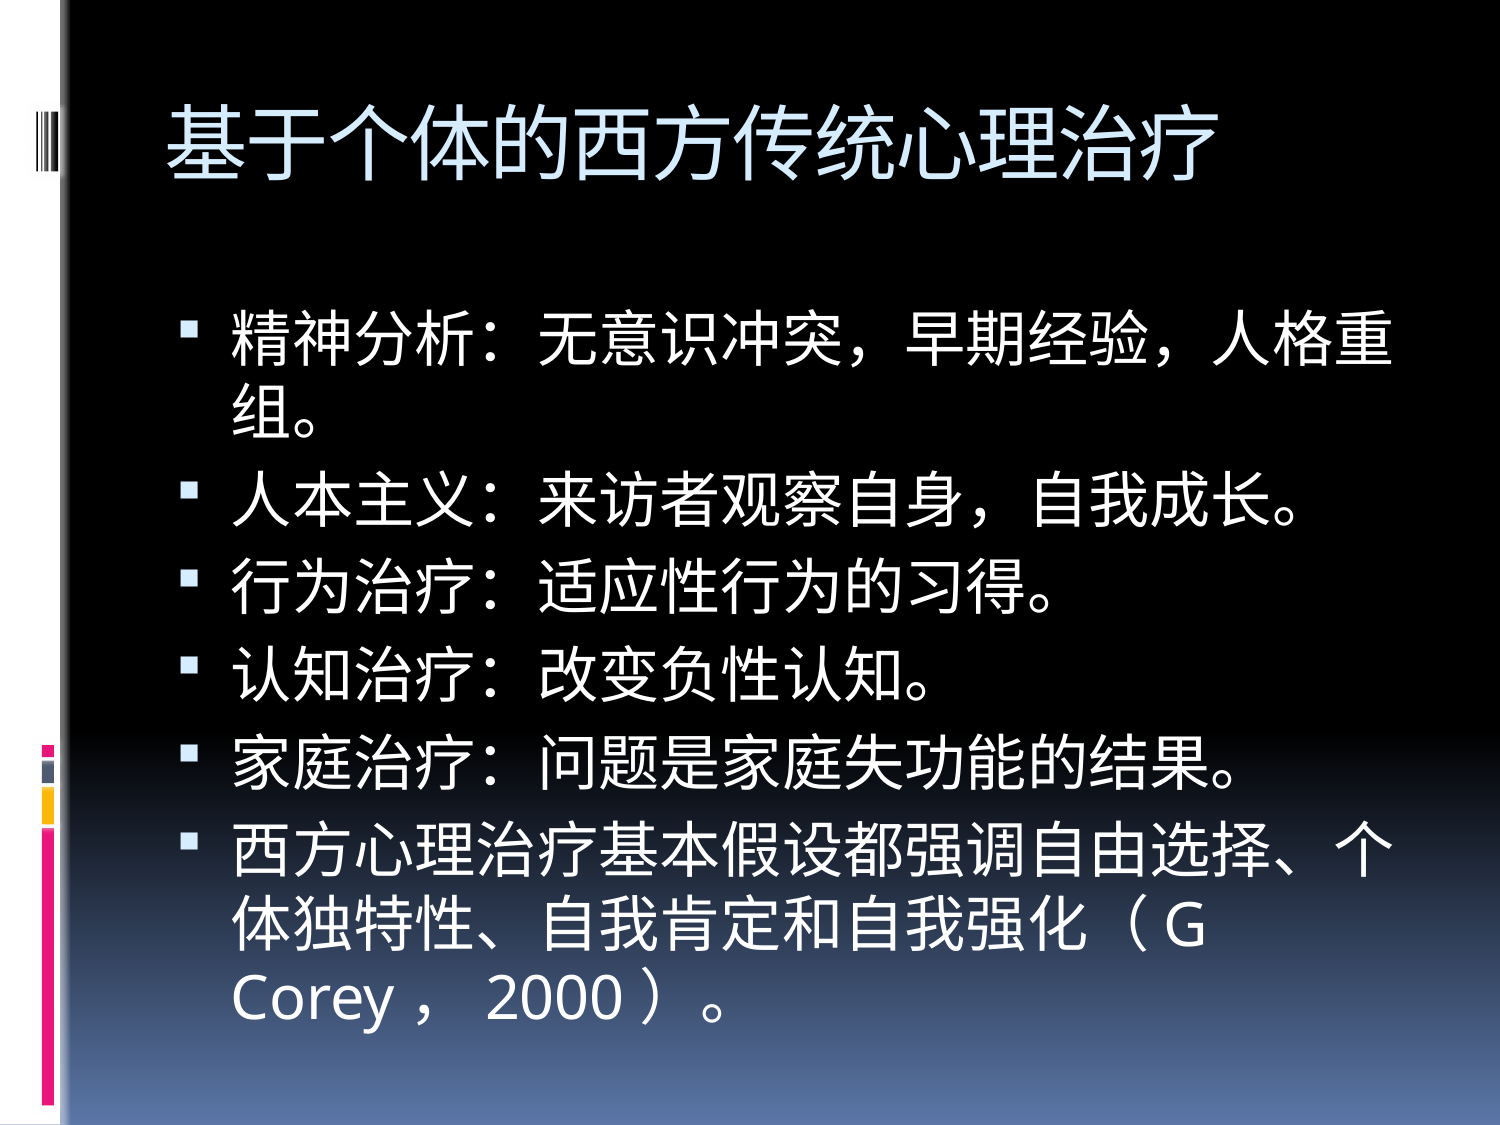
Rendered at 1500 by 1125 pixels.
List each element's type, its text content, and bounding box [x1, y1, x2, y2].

list 精神分析：无意识冲突，早期经验，人格重组。 人本主义：来访者观察自身，自我成长。 行为治疗：适应性行为的习得。 认知治疗：改变负性认知。 家庭治疗：问题是家庭失功能的结果。 西方心理治疗基本假设都强调自由选择、个体独特性、自我肯定和自我强化（G Corey，2000）。 [150, 292, 1425, 1043]
title 基于个体的西方传统心理治疗 [150, 83, 1425, 234]
